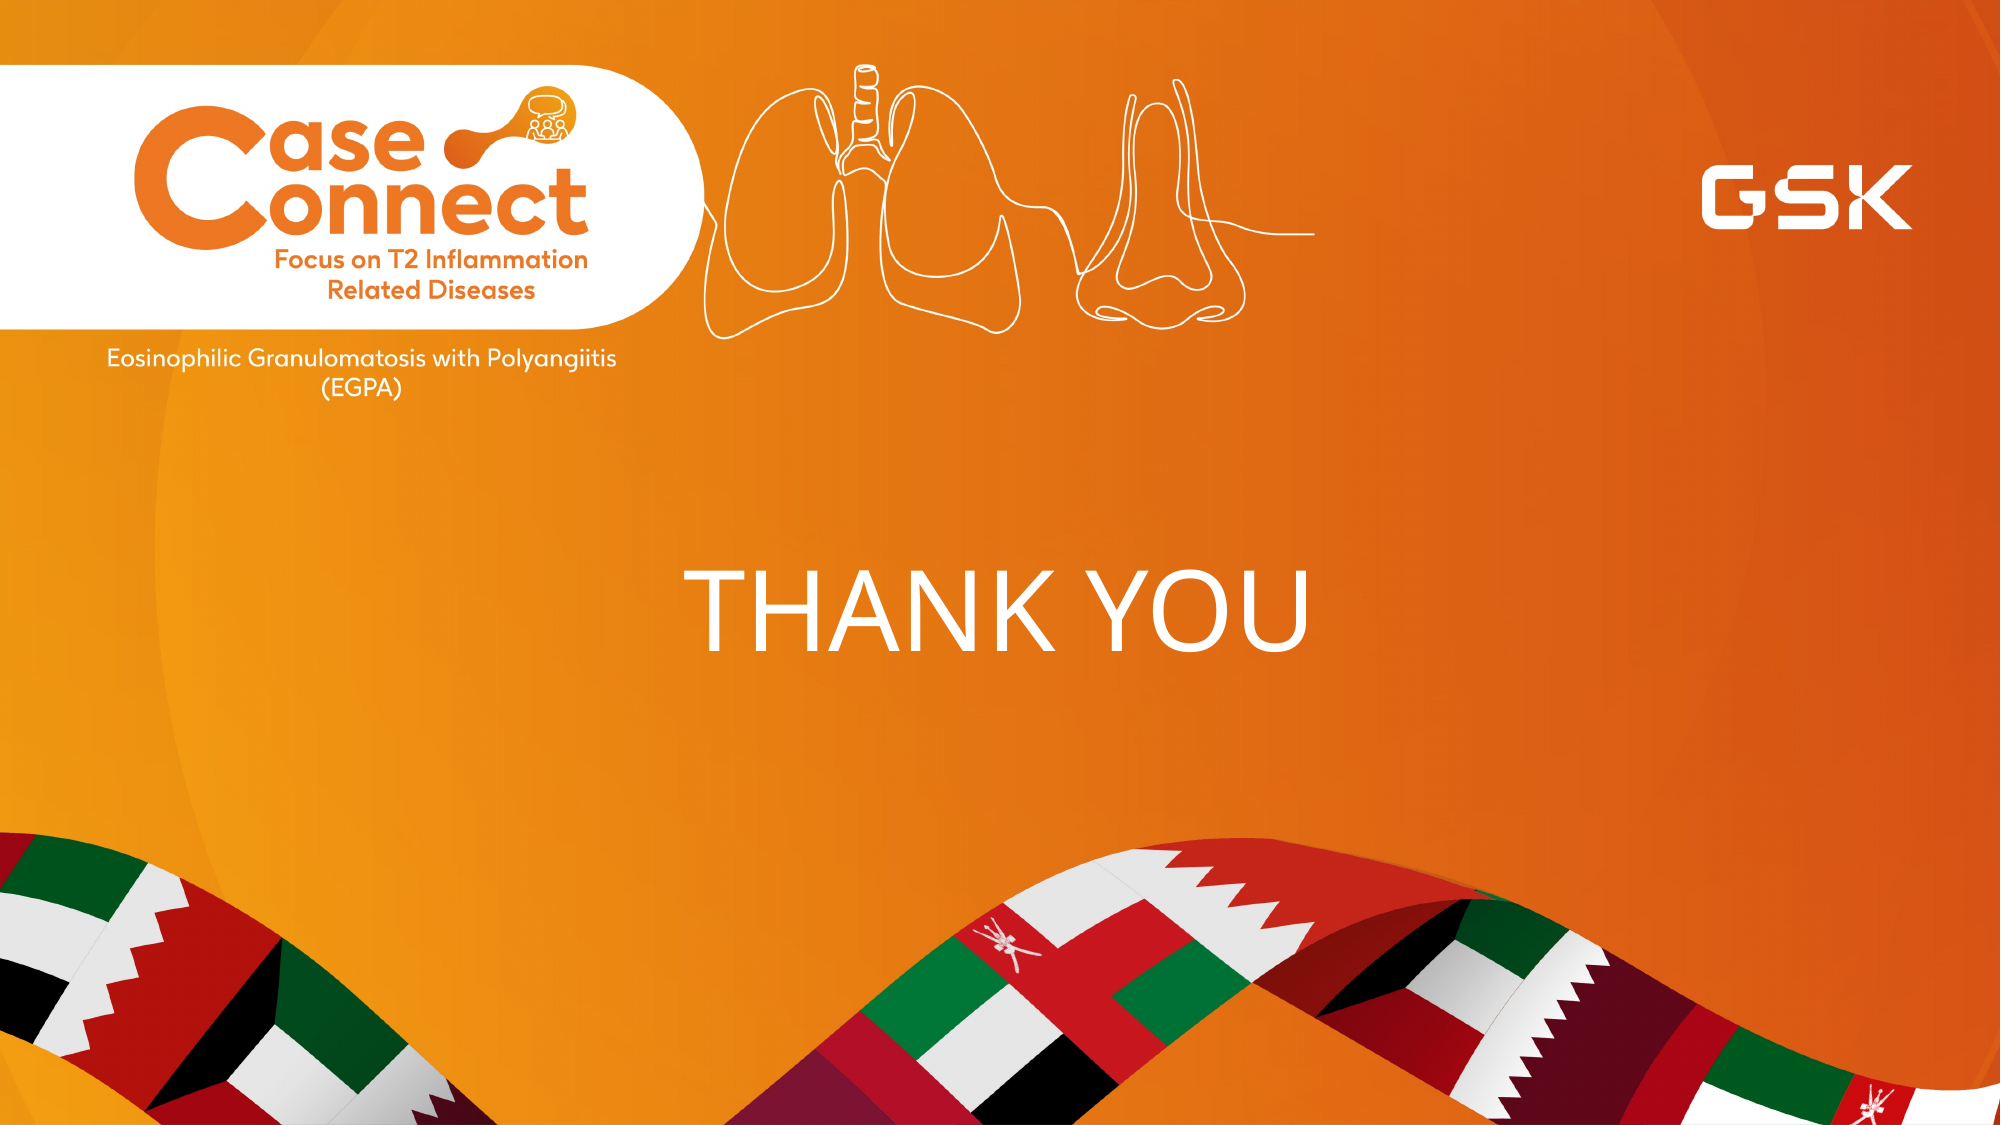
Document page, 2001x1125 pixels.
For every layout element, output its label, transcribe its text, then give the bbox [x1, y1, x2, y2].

title THANK YOU [249, 412, 1750, 684]
picture [0, 0, 2000, 1125]
